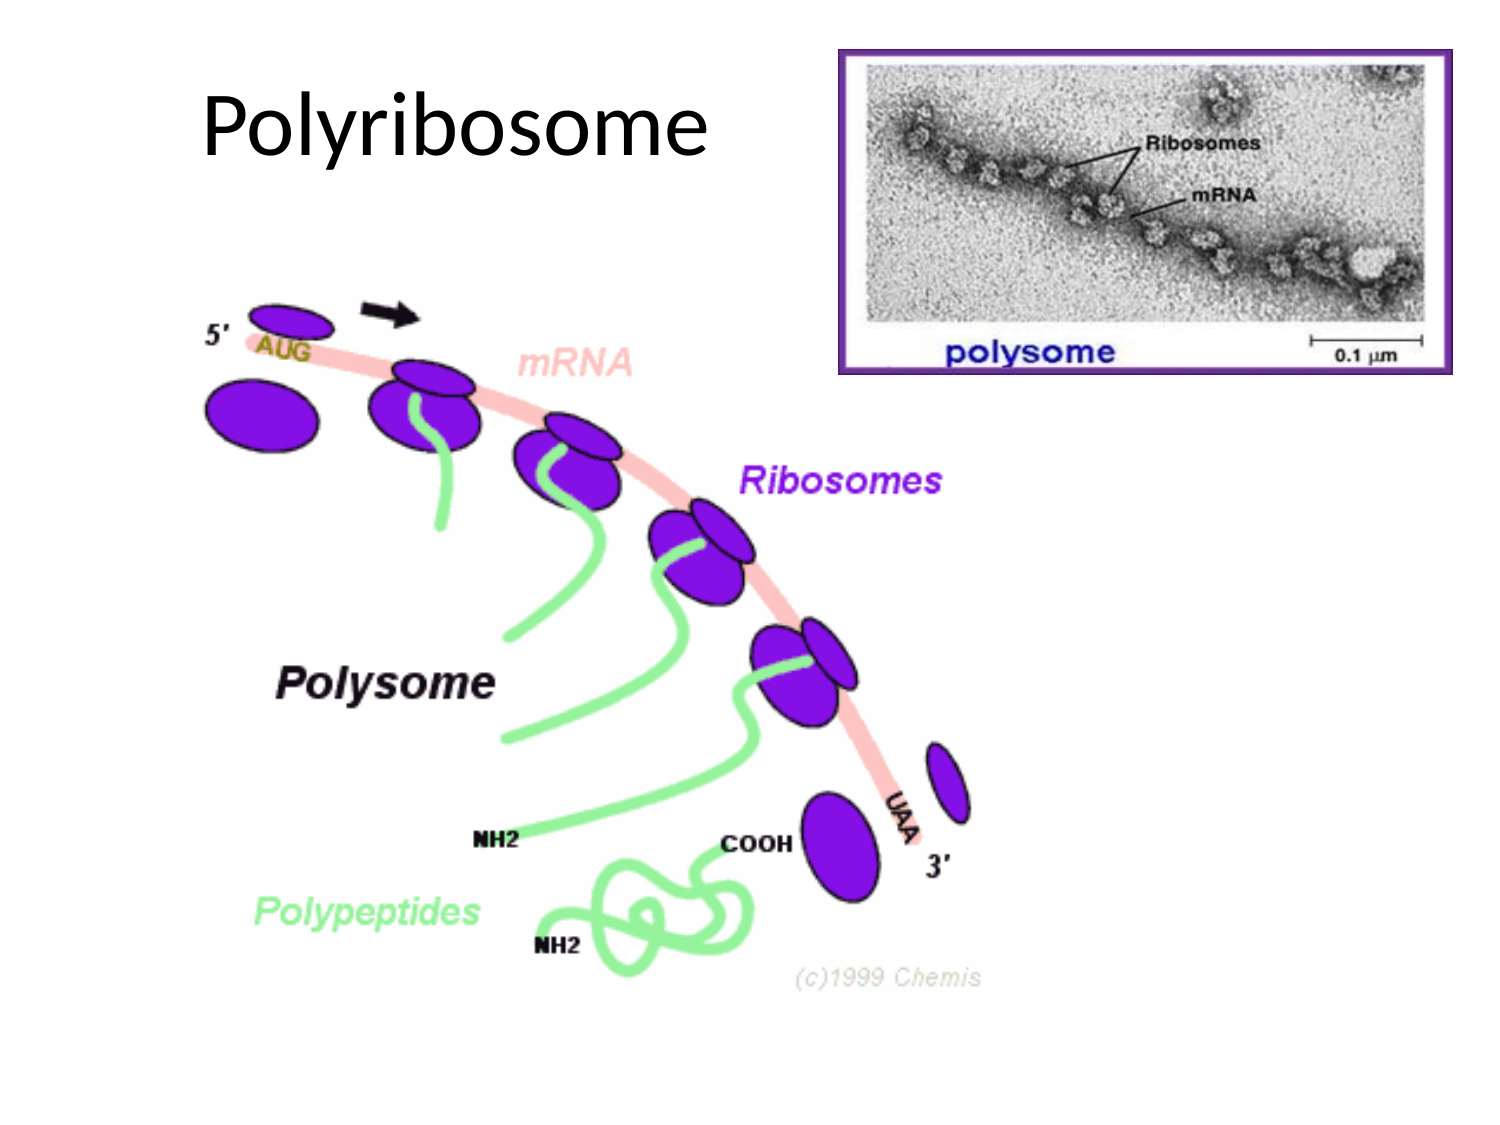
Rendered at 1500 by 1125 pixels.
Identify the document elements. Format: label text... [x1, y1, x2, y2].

title Polyribosome [0, 24, 913, 213]
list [187, 287, 988, 994]
picture [838, 49, 1453, 376]
